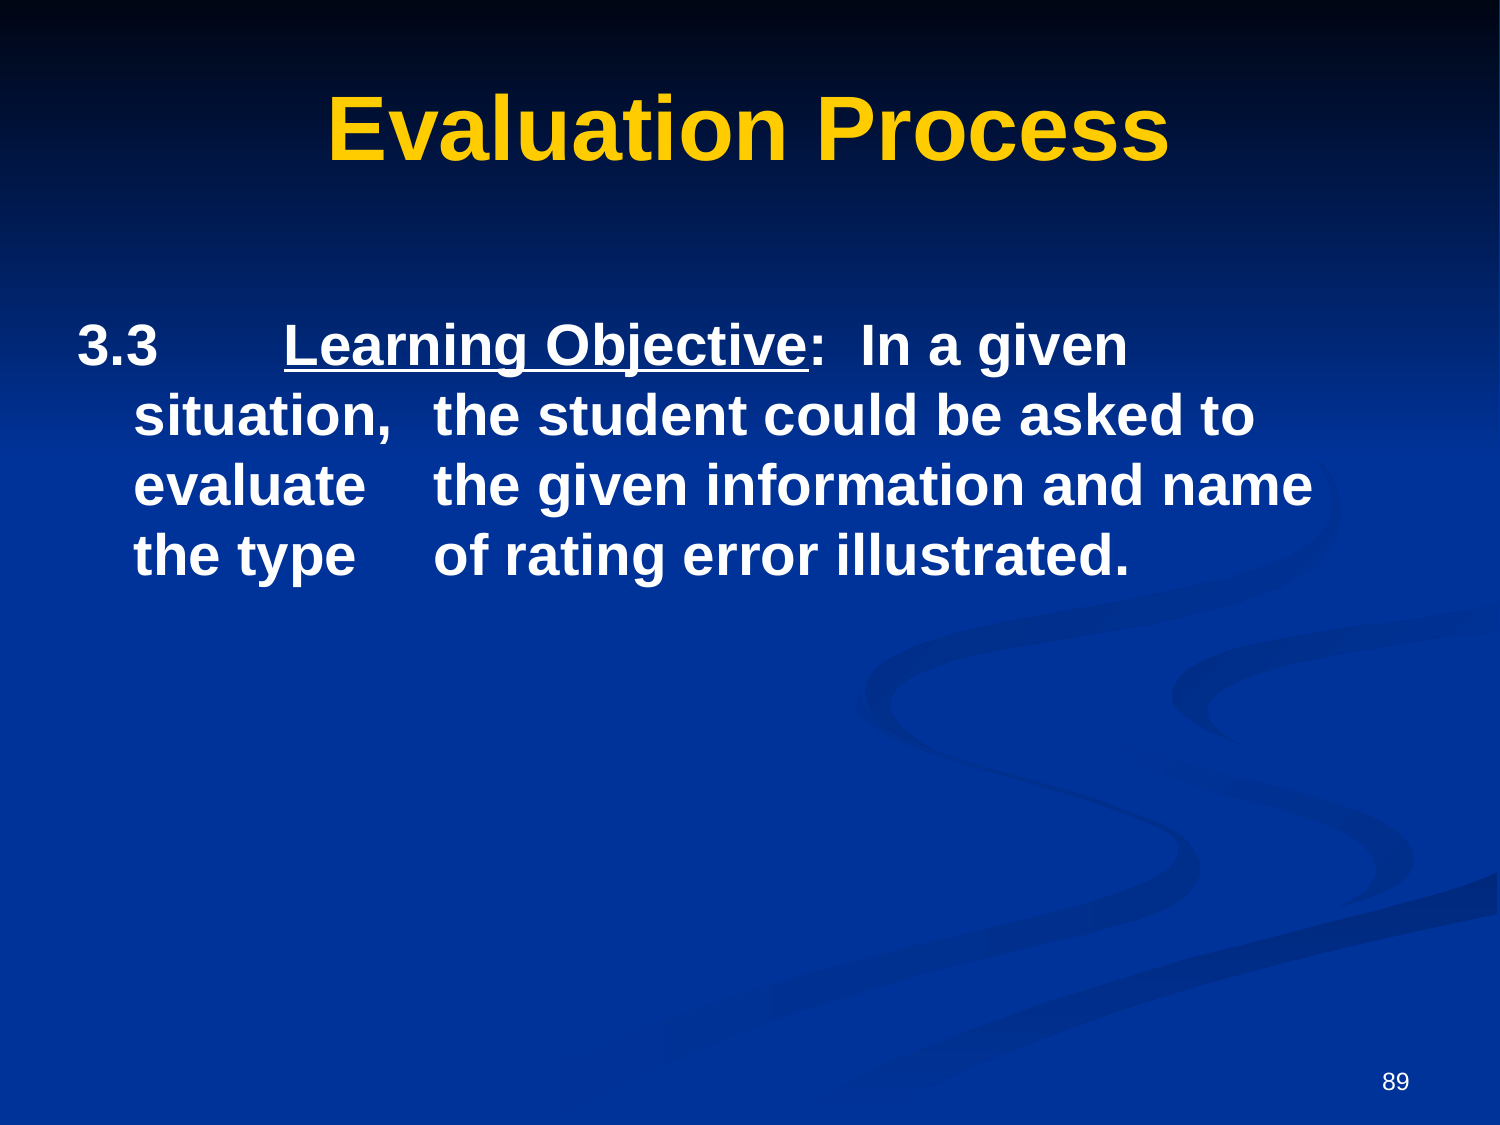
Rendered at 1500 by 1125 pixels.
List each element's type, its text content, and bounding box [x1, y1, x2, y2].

title Evaluation Process [74, 46, 1426, 202]
slide_number 89 [1074, 1024, 1426, 1104]
list 3.3 Learning Objective: In a given situation, the student could be asked to evaluate the given information and name the type of rating error illustrated. [62, 299, 1413, 1051]
